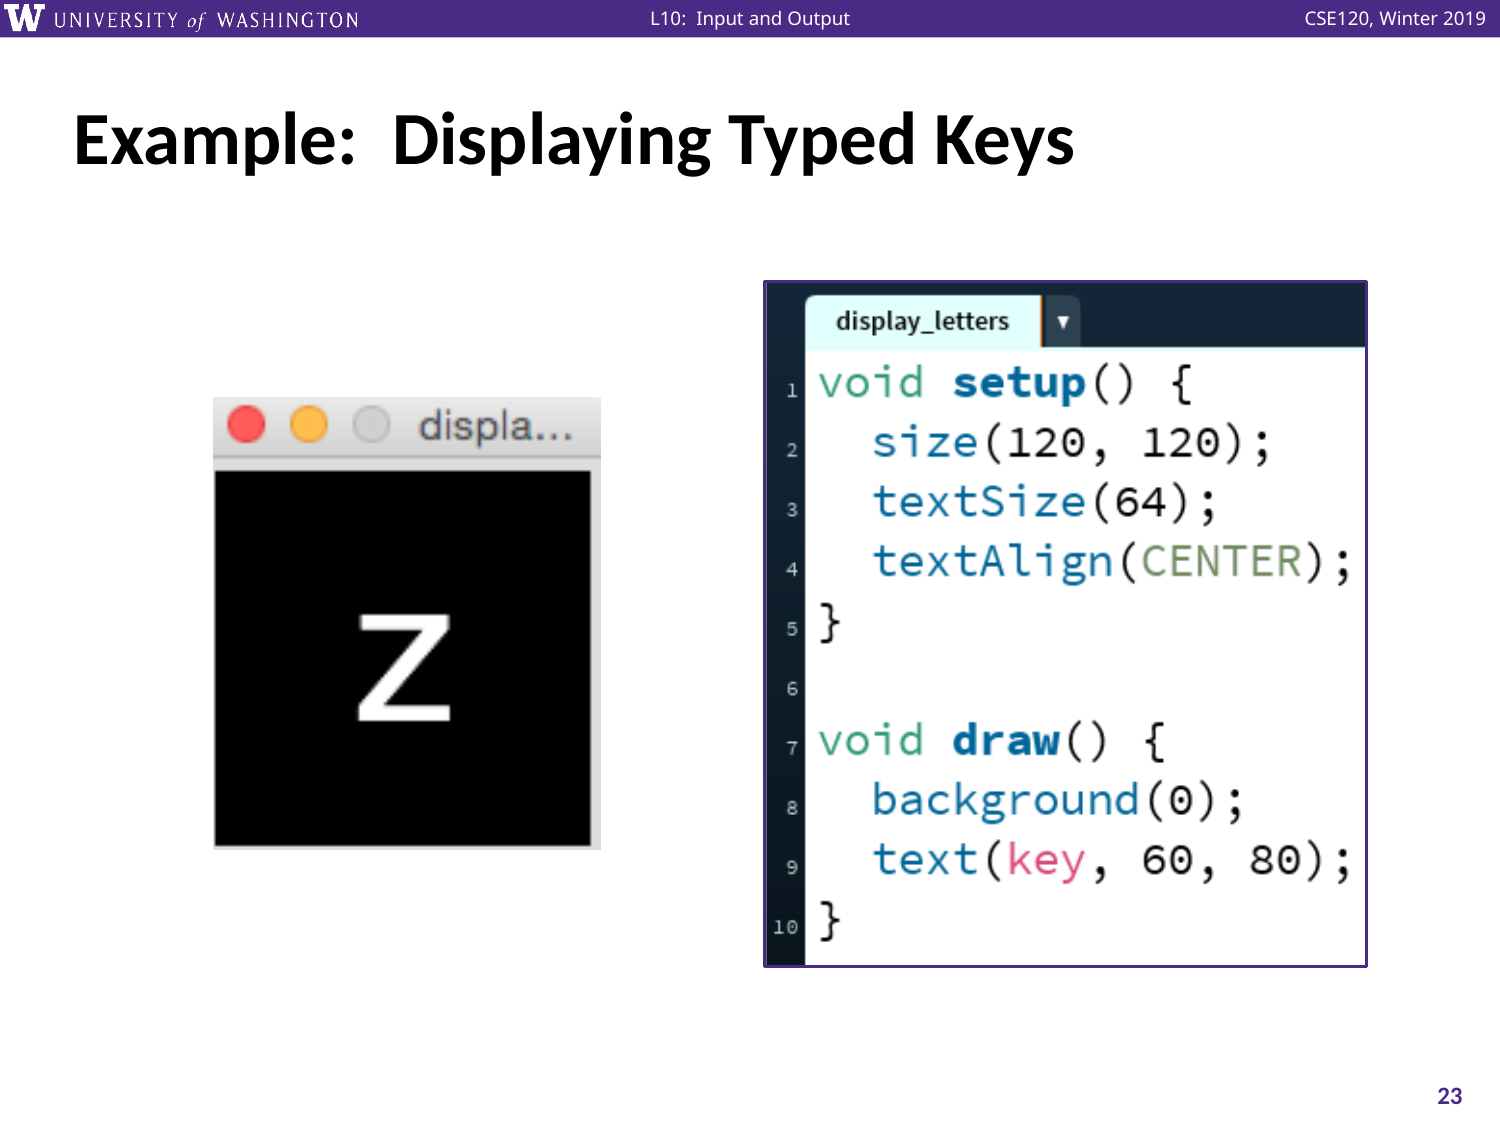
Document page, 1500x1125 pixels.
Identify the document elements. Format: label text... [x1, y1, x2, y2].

picture [4, 4, 358, 32]
slide_number 23 [1400, 1065, 1500, 1125]
title Example: Displaying Typed Keys [58, 71, 1438, 198]
picture [766, 282, 1366, 965]
picture [213, 397, 601, 850]
